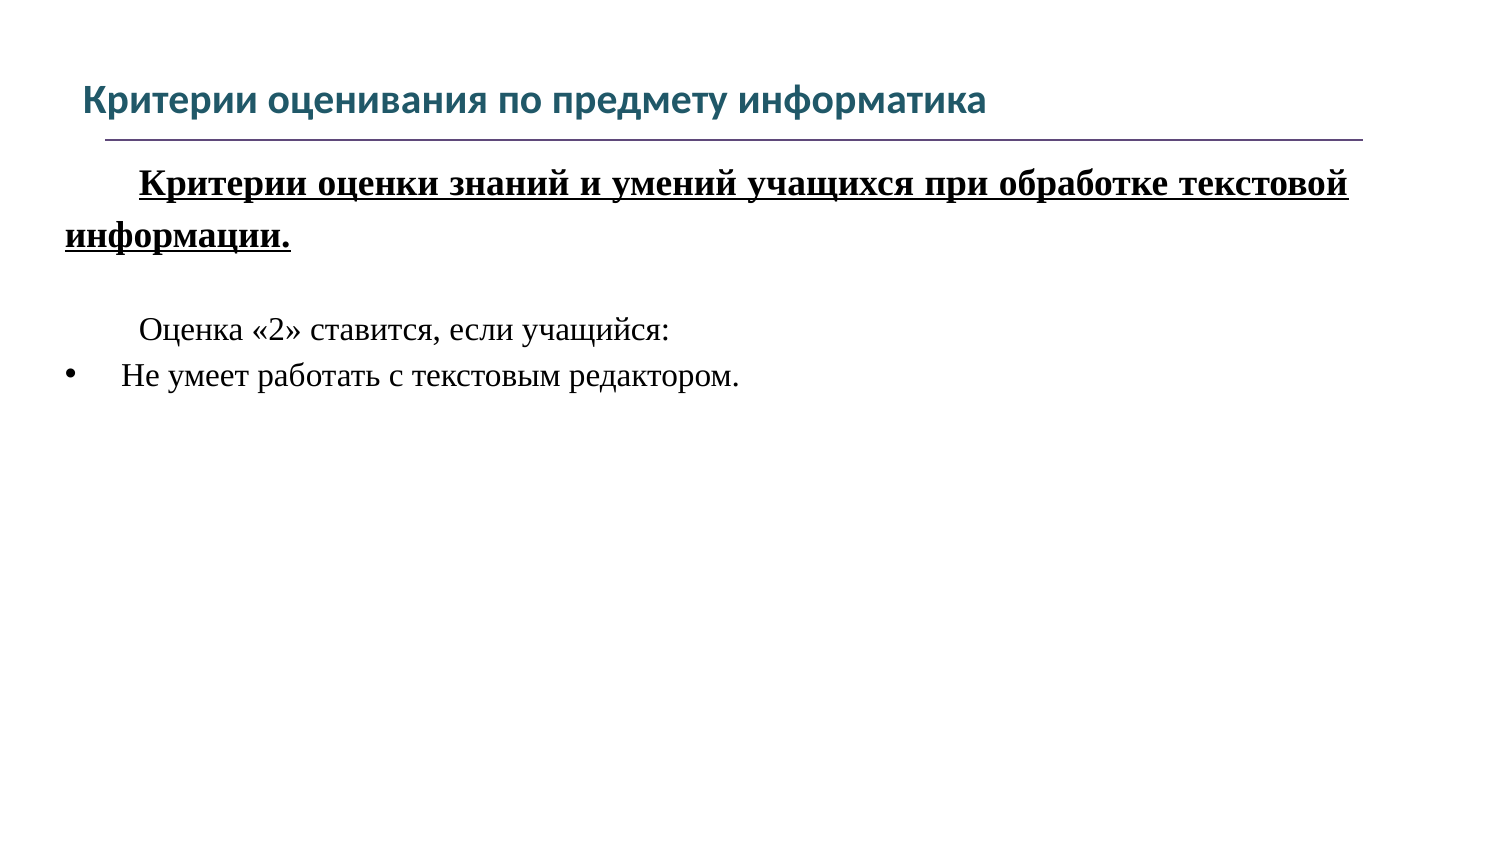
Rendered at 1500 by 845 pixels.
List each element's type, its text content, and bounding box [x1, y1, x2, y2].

title Критерии оценивания по предмету информатика [83, 28, 1417, 213]
text_box Критерии оценки знаний и умений учащихся при обработке текстовой информации. Оценка «2» ставится, если учащийся: Не умеет работать с текстовым редактором. [50, 144, 1364, 441]
